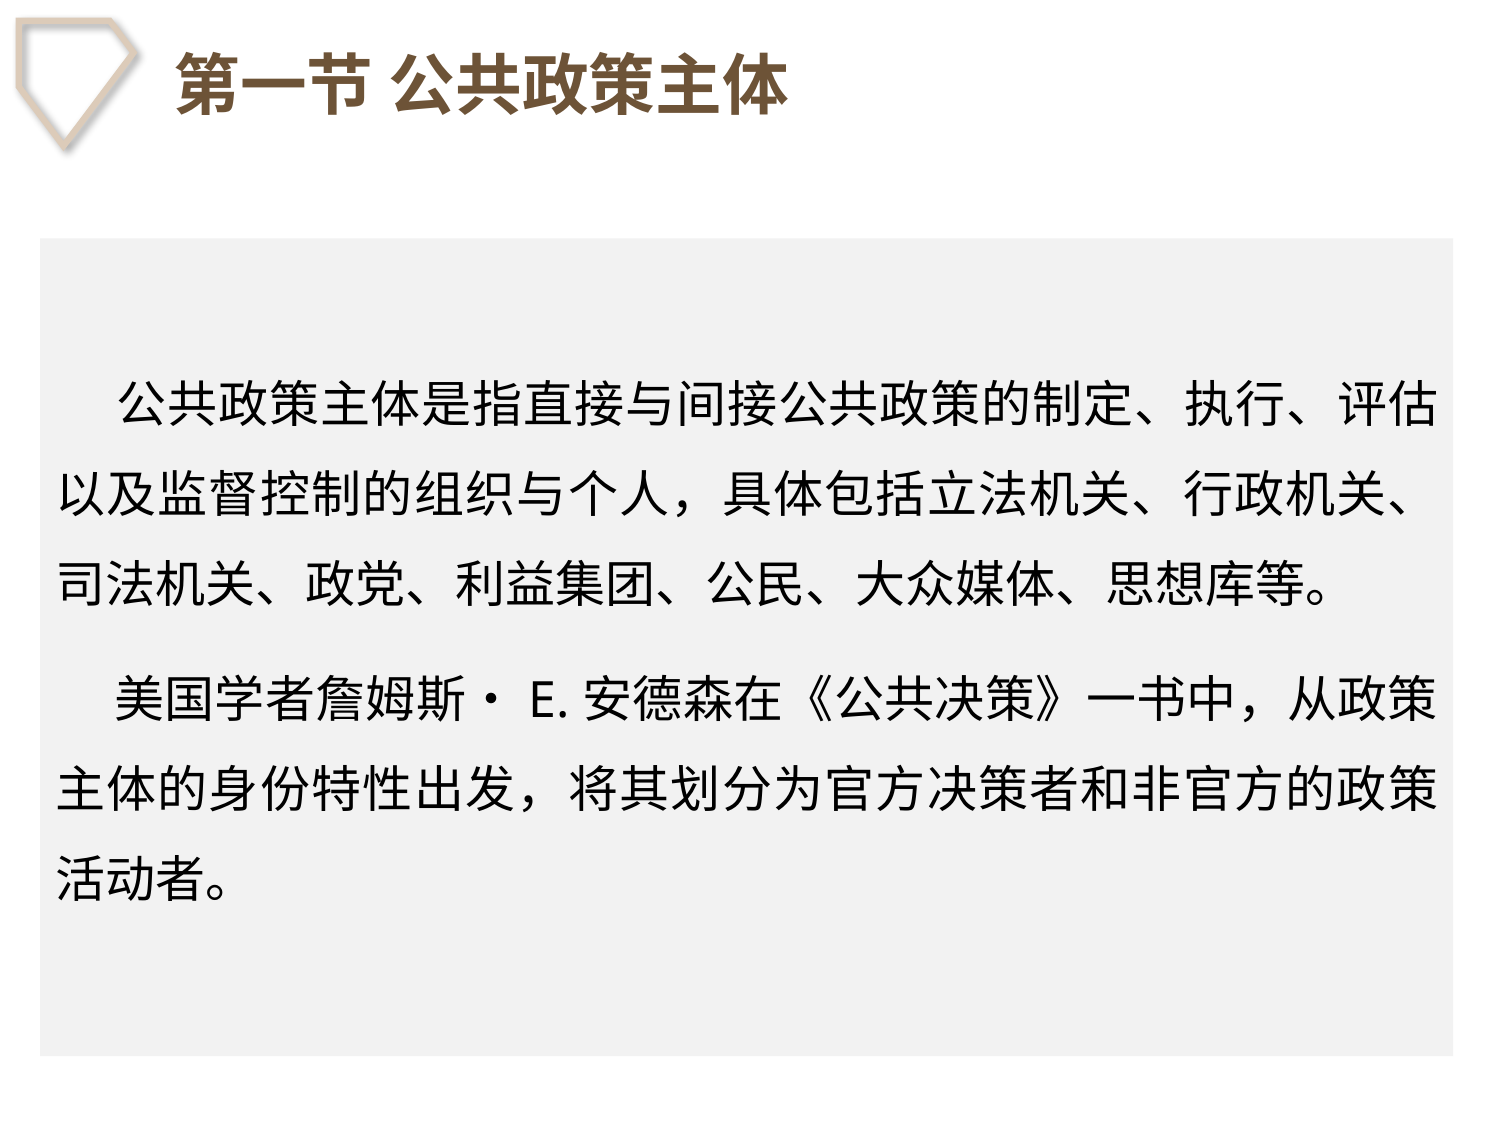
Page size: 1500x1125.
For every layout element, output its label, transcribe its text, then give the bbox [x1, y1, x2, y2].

title 第一节 公共政策主体 [158, 18, 1456, 159]
list 公共政策主体是指直接与间接公共政策的制定、执行、评估以及监督控制的组织与个人，具体包括立法机关、行政机关、司法机关、政党、利益集团、公民、大众媒体、思想库等。 美国学者詹姆斯•E.安德森在《公共决策》一书中，从政策主体的身份特性出发，将其划分为官方决策者和非官方的政策活动者。 [40, 238, 1454, 1057]
